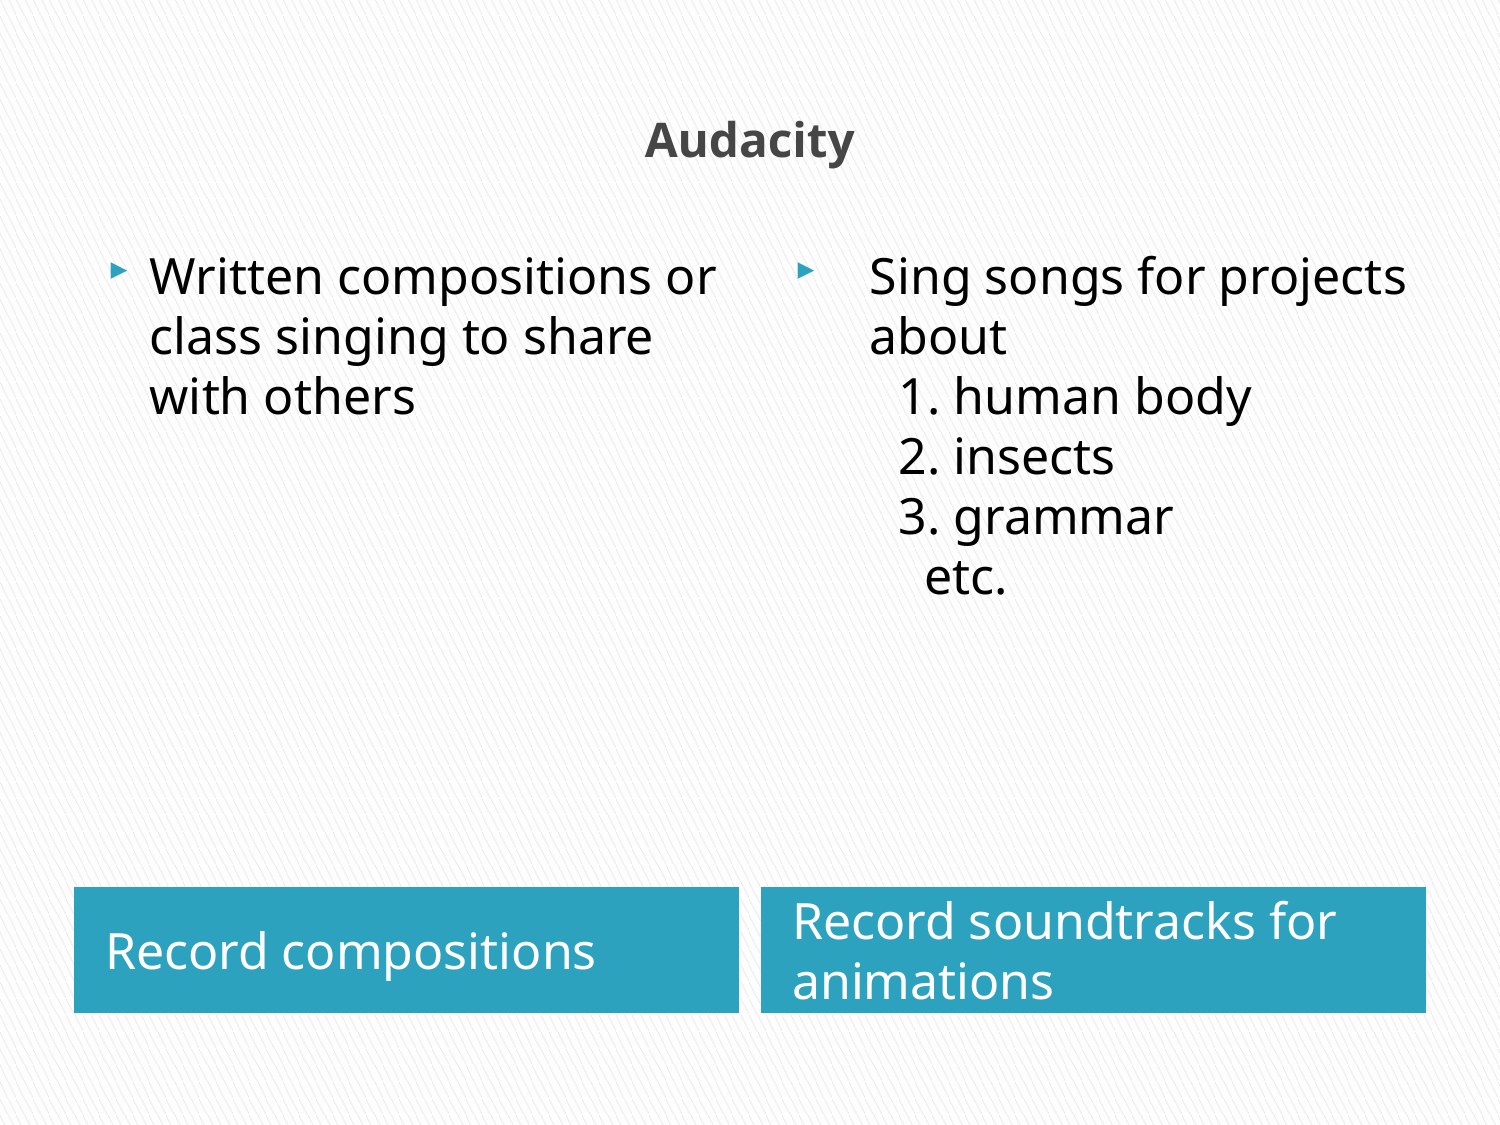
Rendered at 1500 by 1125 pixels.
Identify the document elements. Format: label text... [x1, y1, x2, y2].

list Record soundtracks for animations [761, 887, 1426, 1013]
list Record compositions [74, 887, 739, 1013]
list Written compositions or class singing to share with others [74, 236, 738, 884]
list Sing songs for projects about 1. human body 2. insects 3. grammar etc. [761, 236, 1426, 884]
title Audacity [75, 44, 1425, 233]
